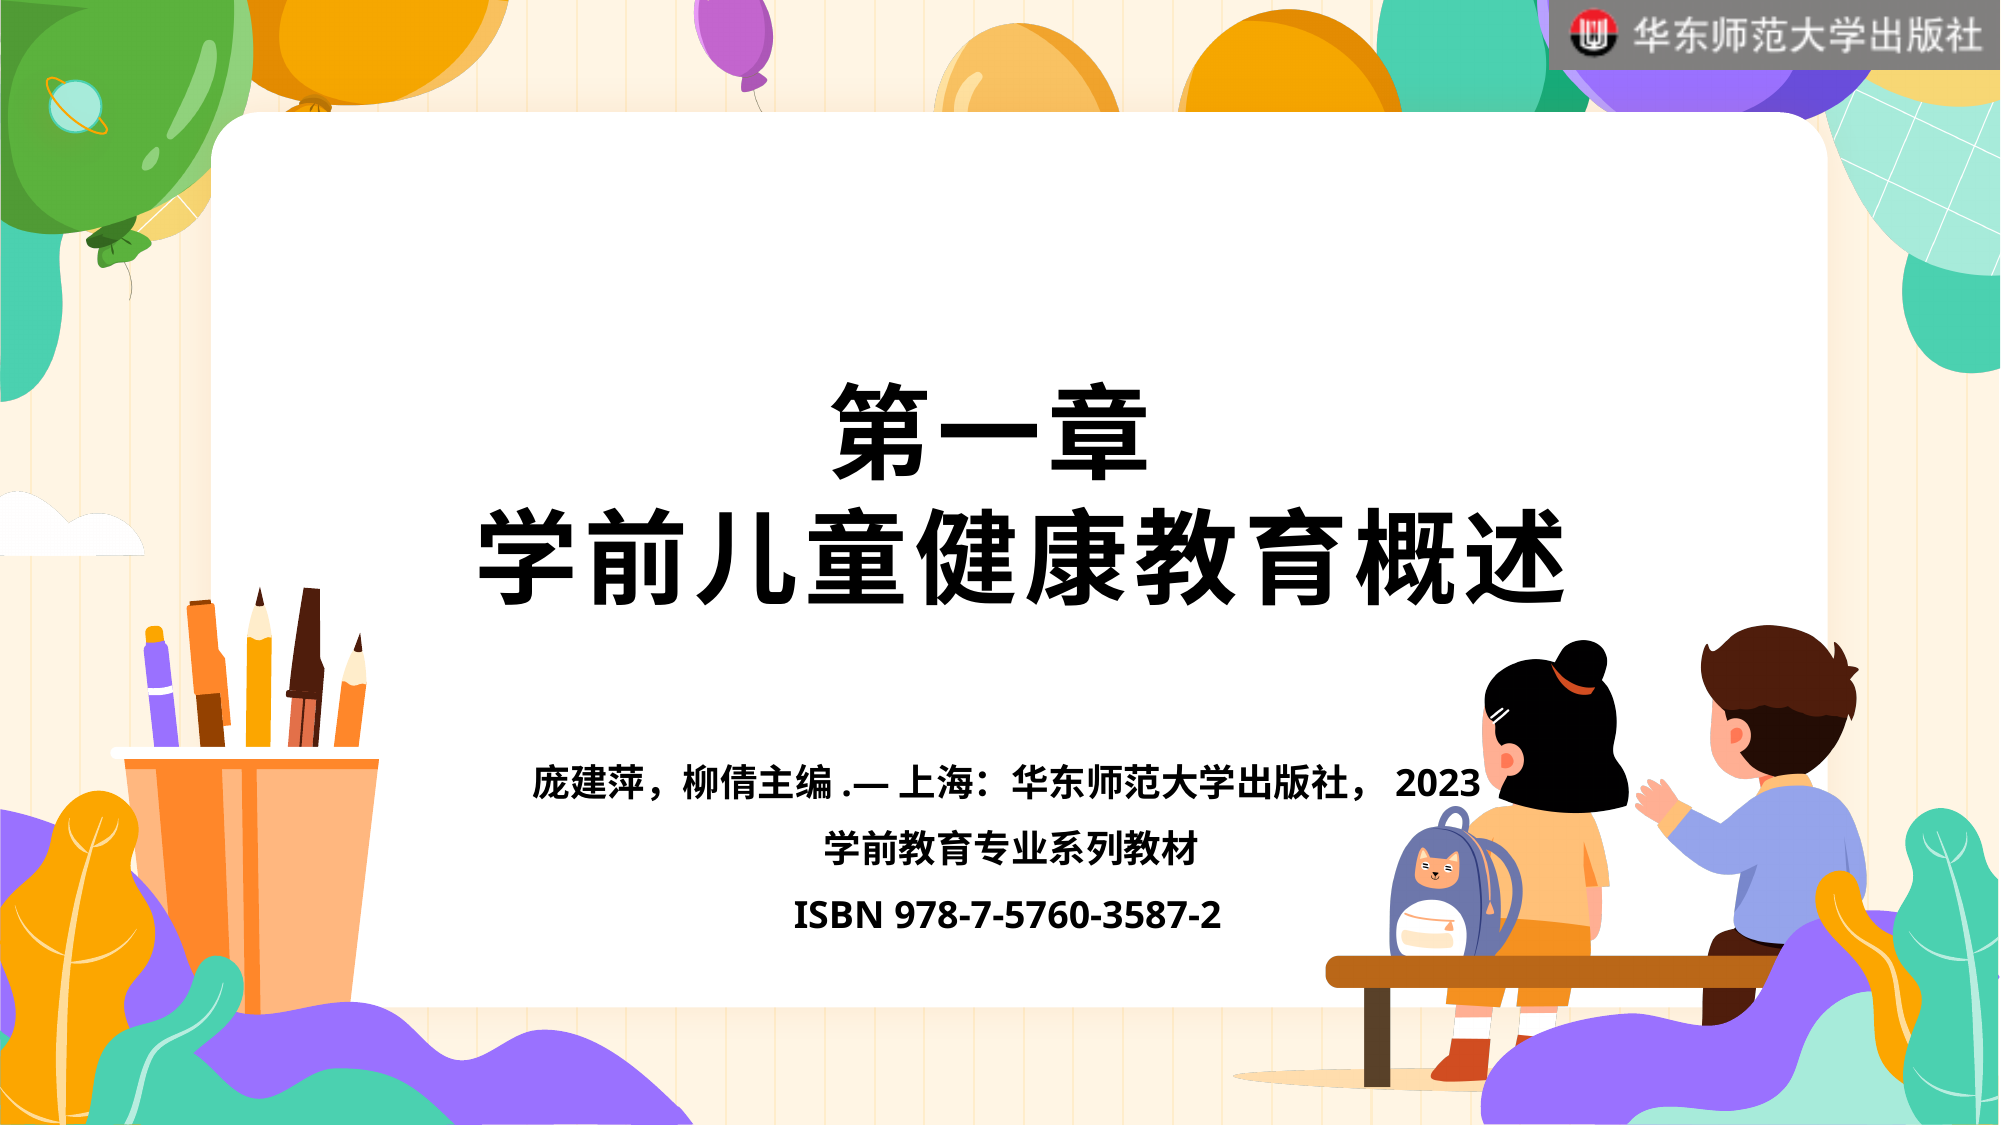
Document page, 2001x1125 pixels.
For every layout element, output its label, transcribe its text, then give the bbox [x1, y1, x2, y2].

title 第一章 学前儿童健康教育概述 [216, 367, 1828, 618]
picture [0, 0, 509, 402]
picture [1233, 625, 1913, 1092]
picture [933, 23, 1124, 112]
picture [1176, 0, 2001, 390]
picture [669, 0, 844, 112]
picture [0, 451, 145, 556]
list 庞建萍，柳倩主编.—上海：华东师范大学出版社，2023 学前教育专业系列教材 ISBN 978-7-5760-3587-2 [285, 759, 1711, 863]
